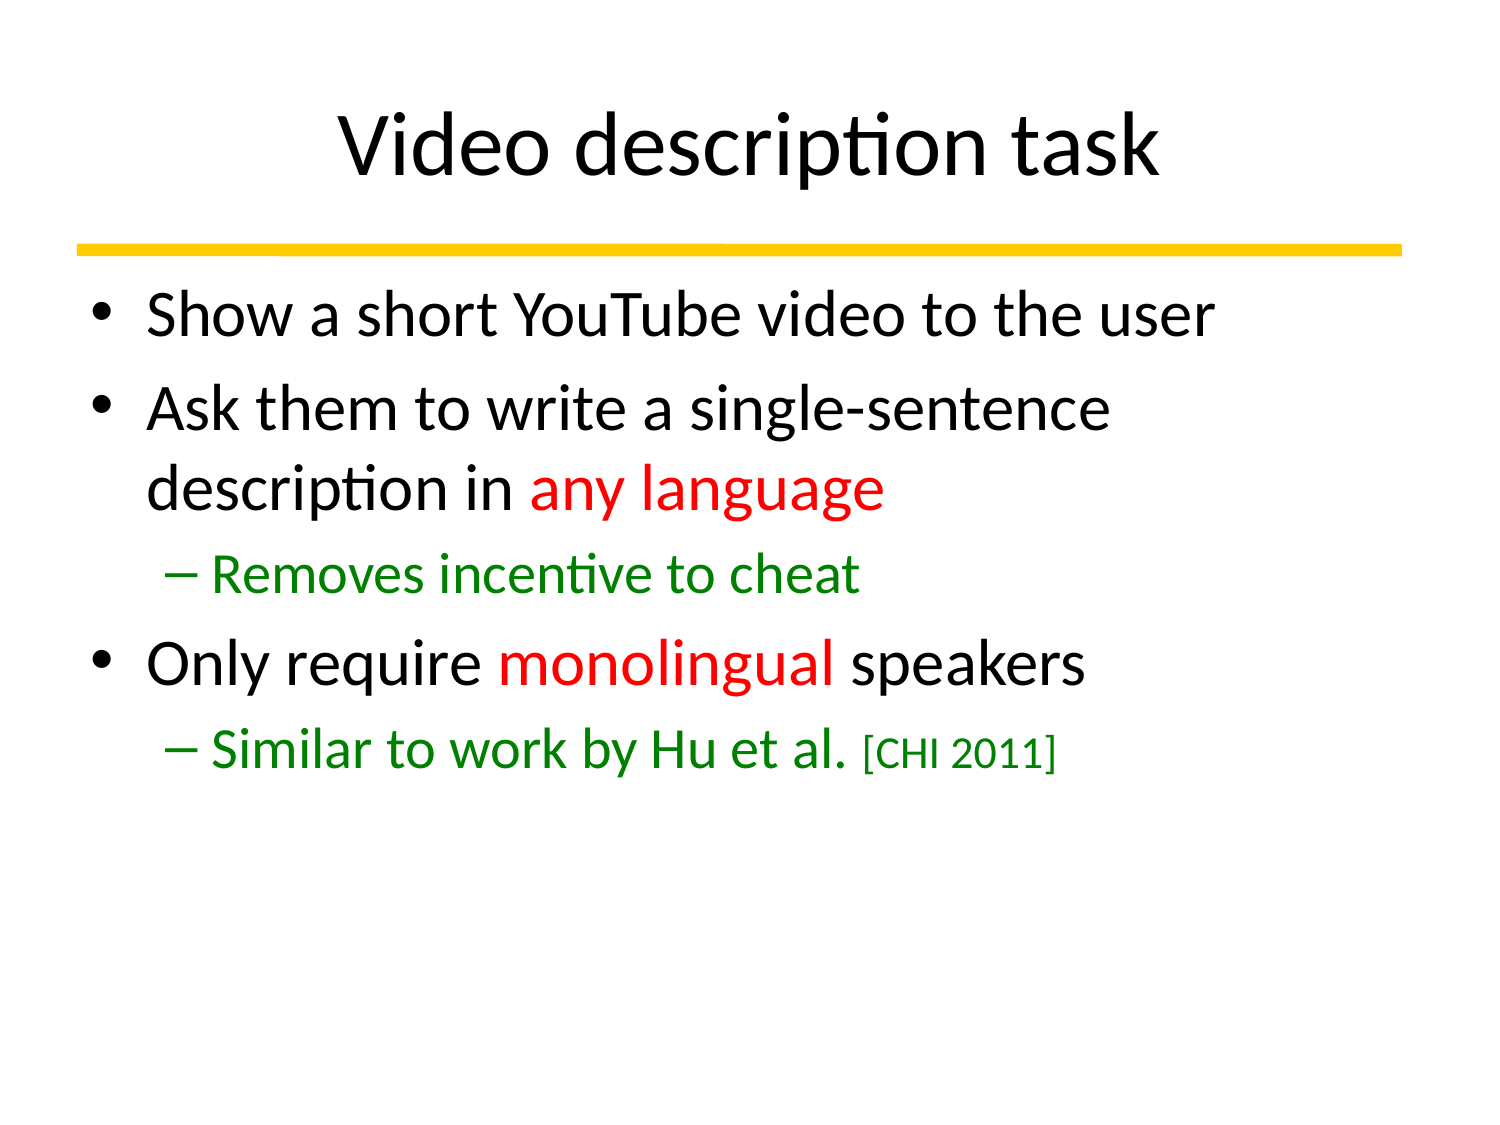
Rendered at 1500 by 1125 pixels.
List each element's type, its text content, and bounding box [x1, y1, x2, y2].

list Show a short YouTube video to the user Ask them to write a single-sentence description in any language Removes incentive to cheat Only require monolingual speakers Similar to work by Hu et al. [CHI 2011] [75, 262, 1425, 1005]
title Video description task [75, 45, 1425, 233]
